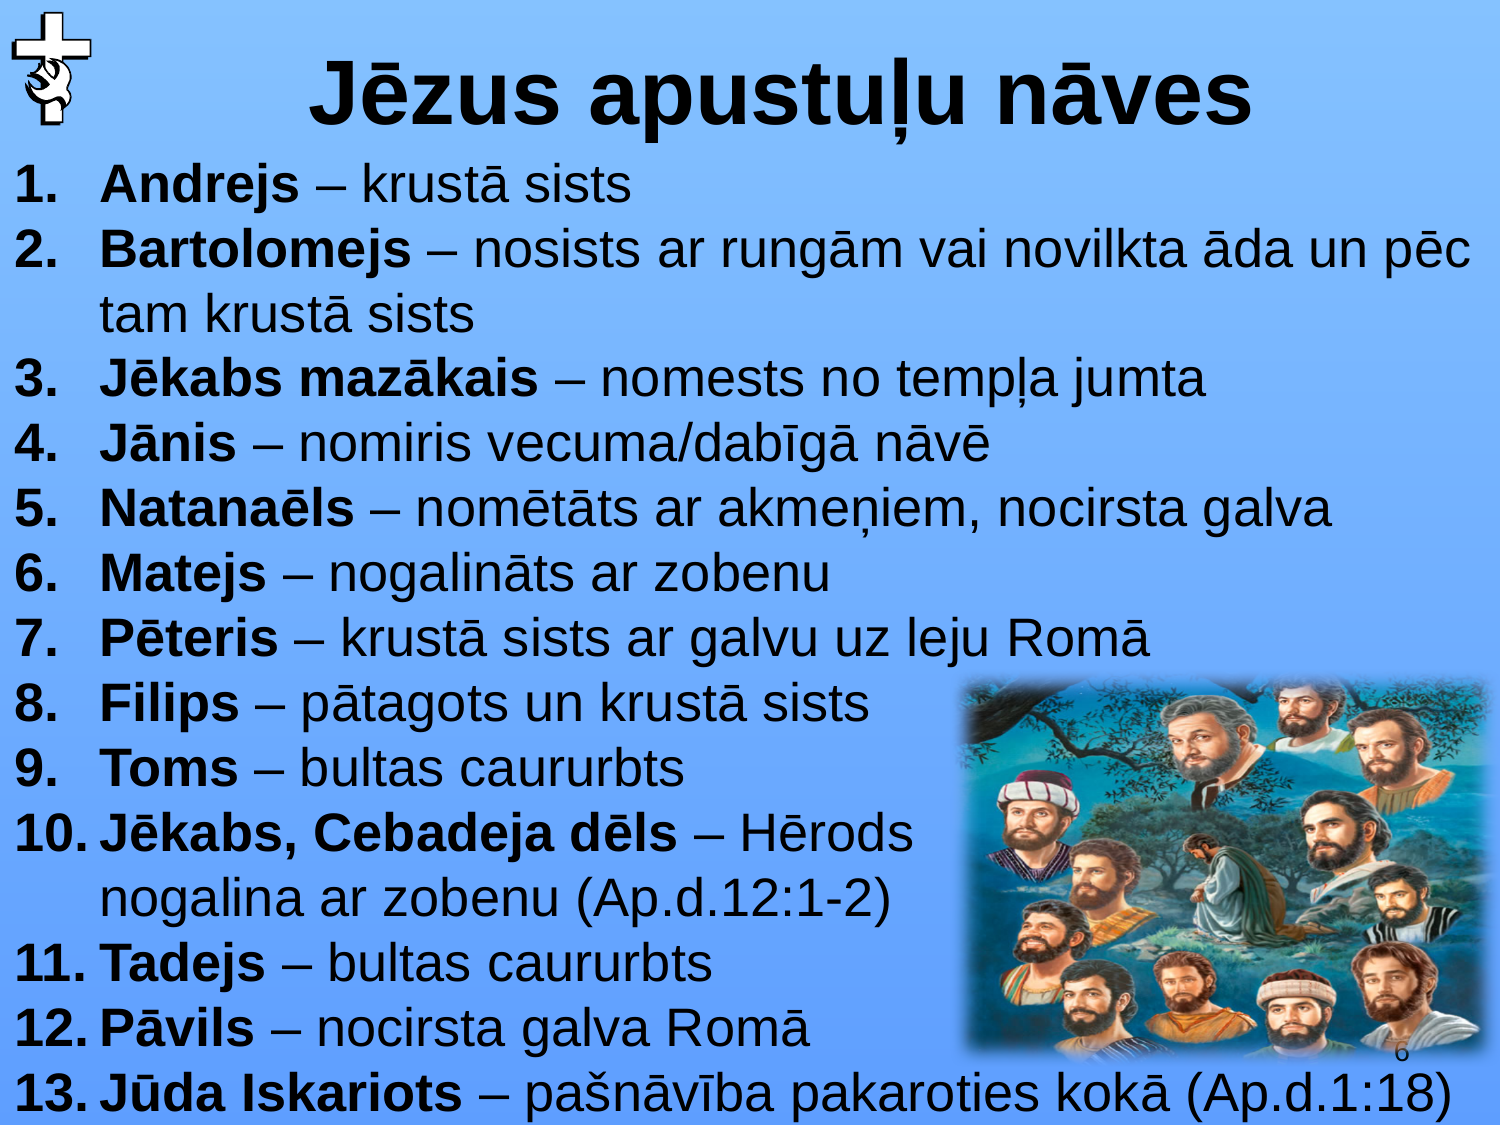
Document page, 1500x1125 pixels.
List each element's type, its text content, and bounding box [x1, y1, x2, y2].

picture [11, 11, 92, 126]
text_box Andrejs – krustā sists Bartolomejs – nosists ar rungām vai novilkta āda un pēc tam krustā sists Jēkabs mazākais – nomests no tempļa jumta Jānis – nomiris vecuma/dabīgā nāvē Natanaēls – nomētāts ar akmeņiem, nocirsta galva Matejs – nogalināts ar zobenu Pēteris – krustā sists ar galvu uz leju Romā Filips – pātagots un krustā sists Toms – bultas caururbts Jēkabs, Cebadeja dēls – Hērods nogalina ar zobenu (Ap.d.12:1-2) Tadejs – bultas caururbts Pāvils – nocirsta galva Romā Jūda Iskariots – pašnāvība pakaroties kokā (Ap.d.1:18) [0, 140, 1500, 1125]
picture [948, 668, 1500, 1068]
title Jēzus apustuļu nāves [52, 0, 1500, 140]
